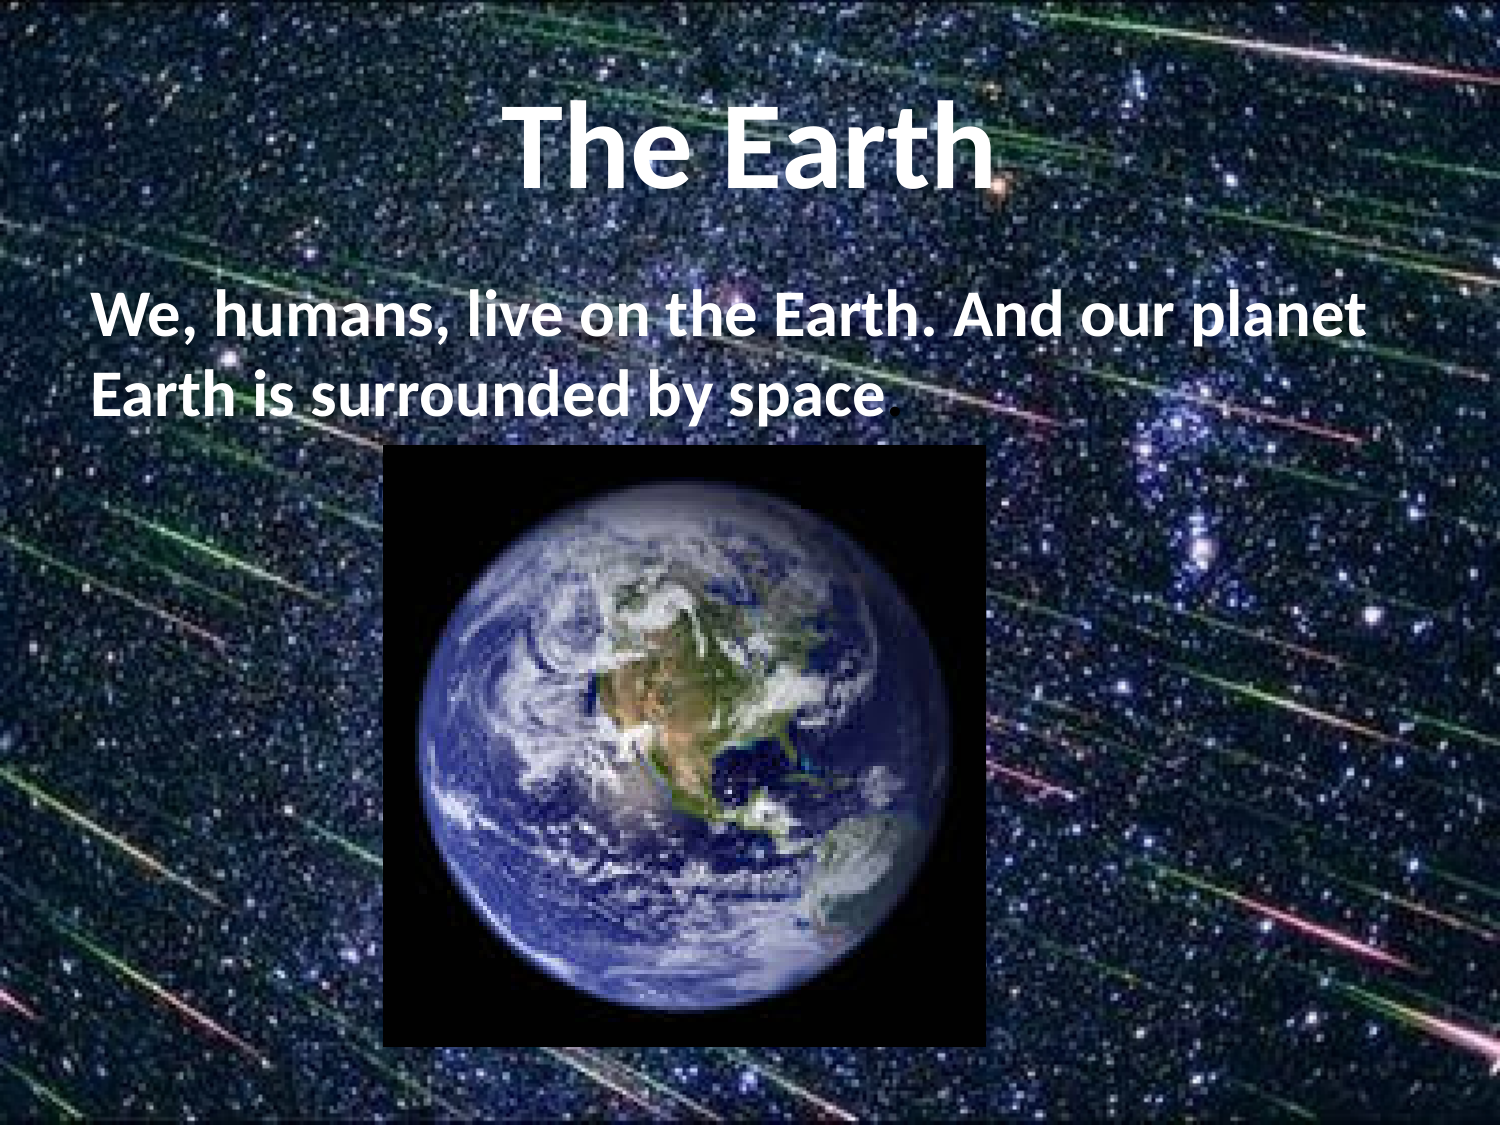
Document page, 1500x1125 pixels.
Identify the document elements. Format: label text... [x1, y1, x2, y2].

picture [0, 0, 1500, 1125]
list We, humans, live on the Earth. And our planet Earth is surrounded by space. [75, 262, 1425, 1005]
title The Earth [75, 45, 1425, 233]
